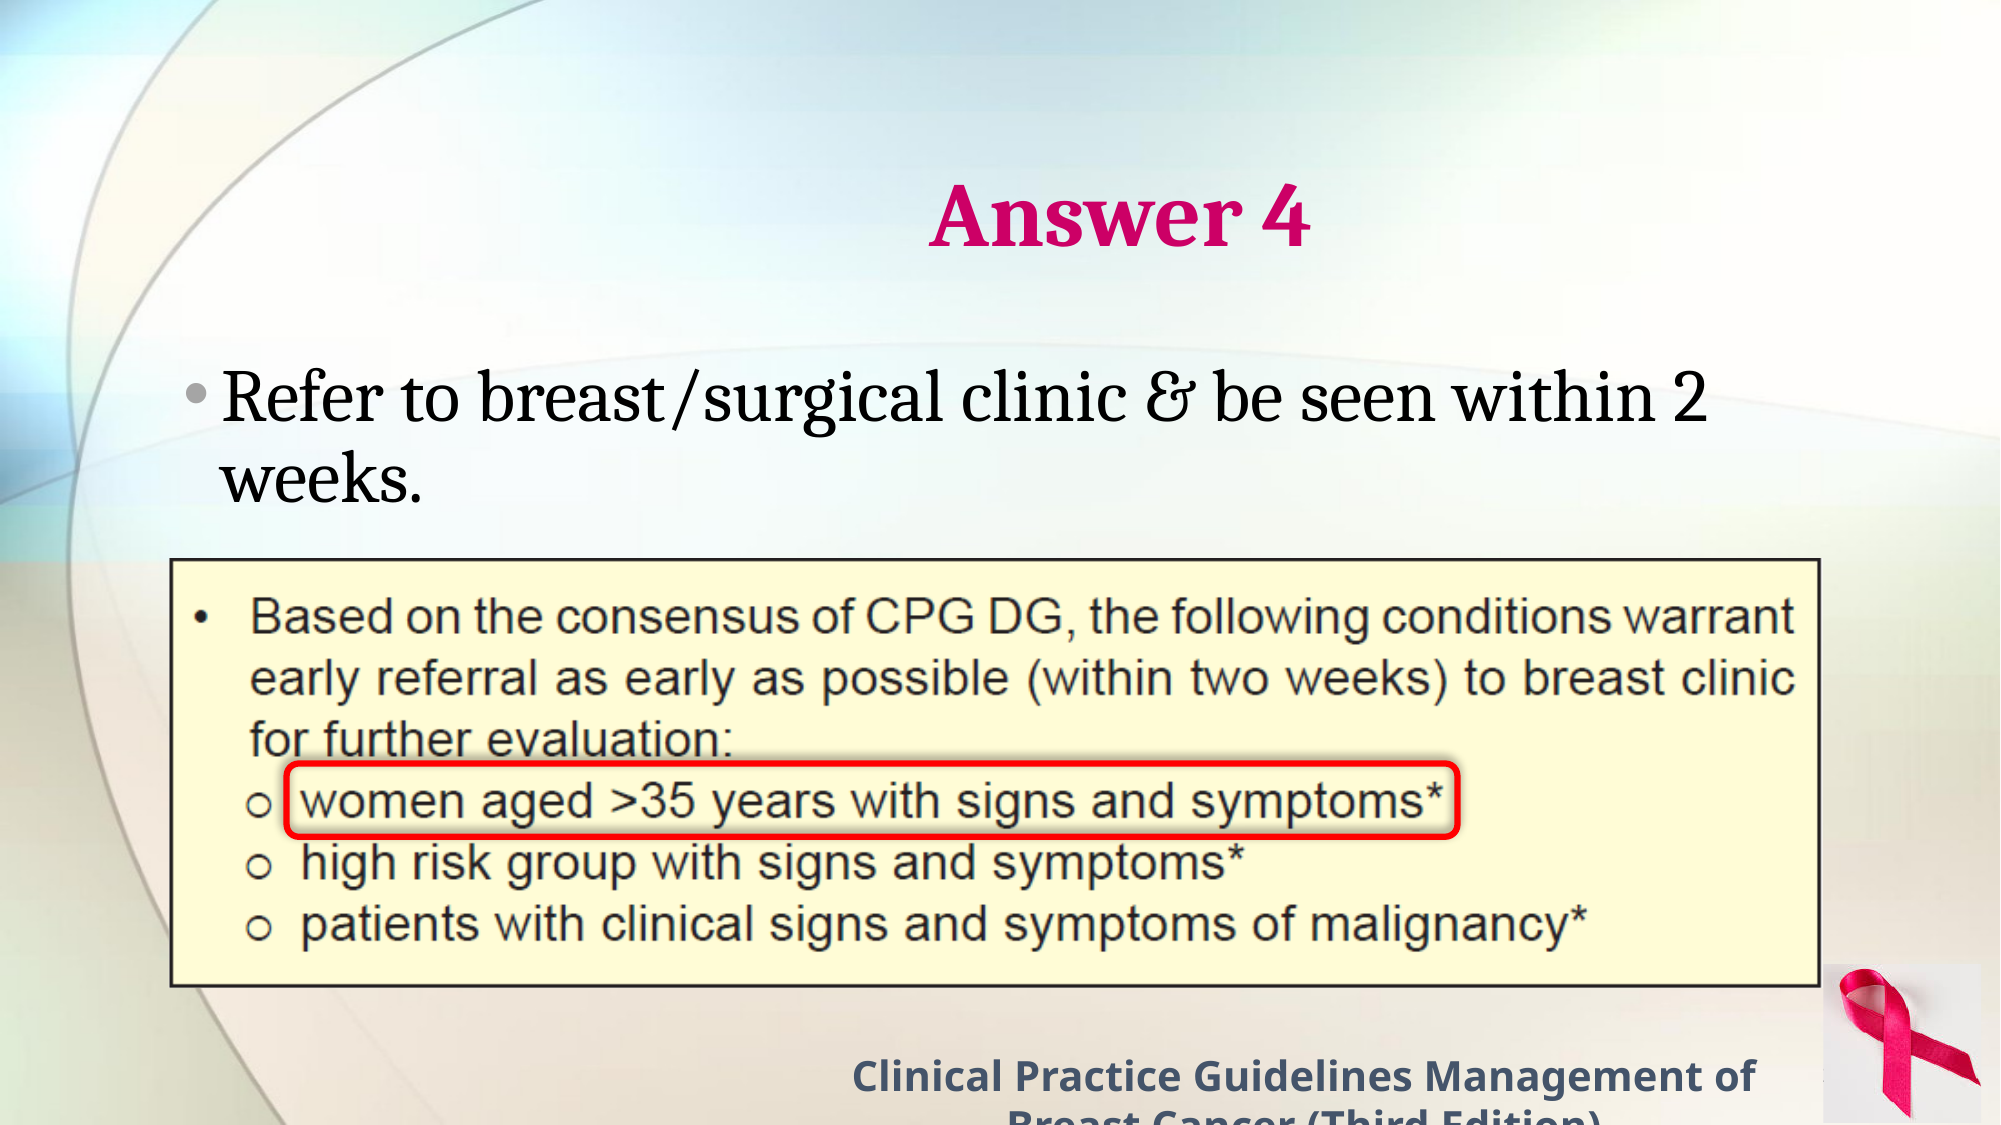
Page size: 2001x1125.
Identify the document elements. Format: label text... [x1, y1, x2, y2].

picture [0, 0, 2001, 1125]
list Refer to breast/surgical clinic & be seen within 2 weeks. [168, 349, 1863, 572]
text_box Clinical Practice Guidelines Management of Breast Cancer (Third Edition) [788, 1042, 1820, 1125]
title Answer 4 [381, 100, 1863, 319]
